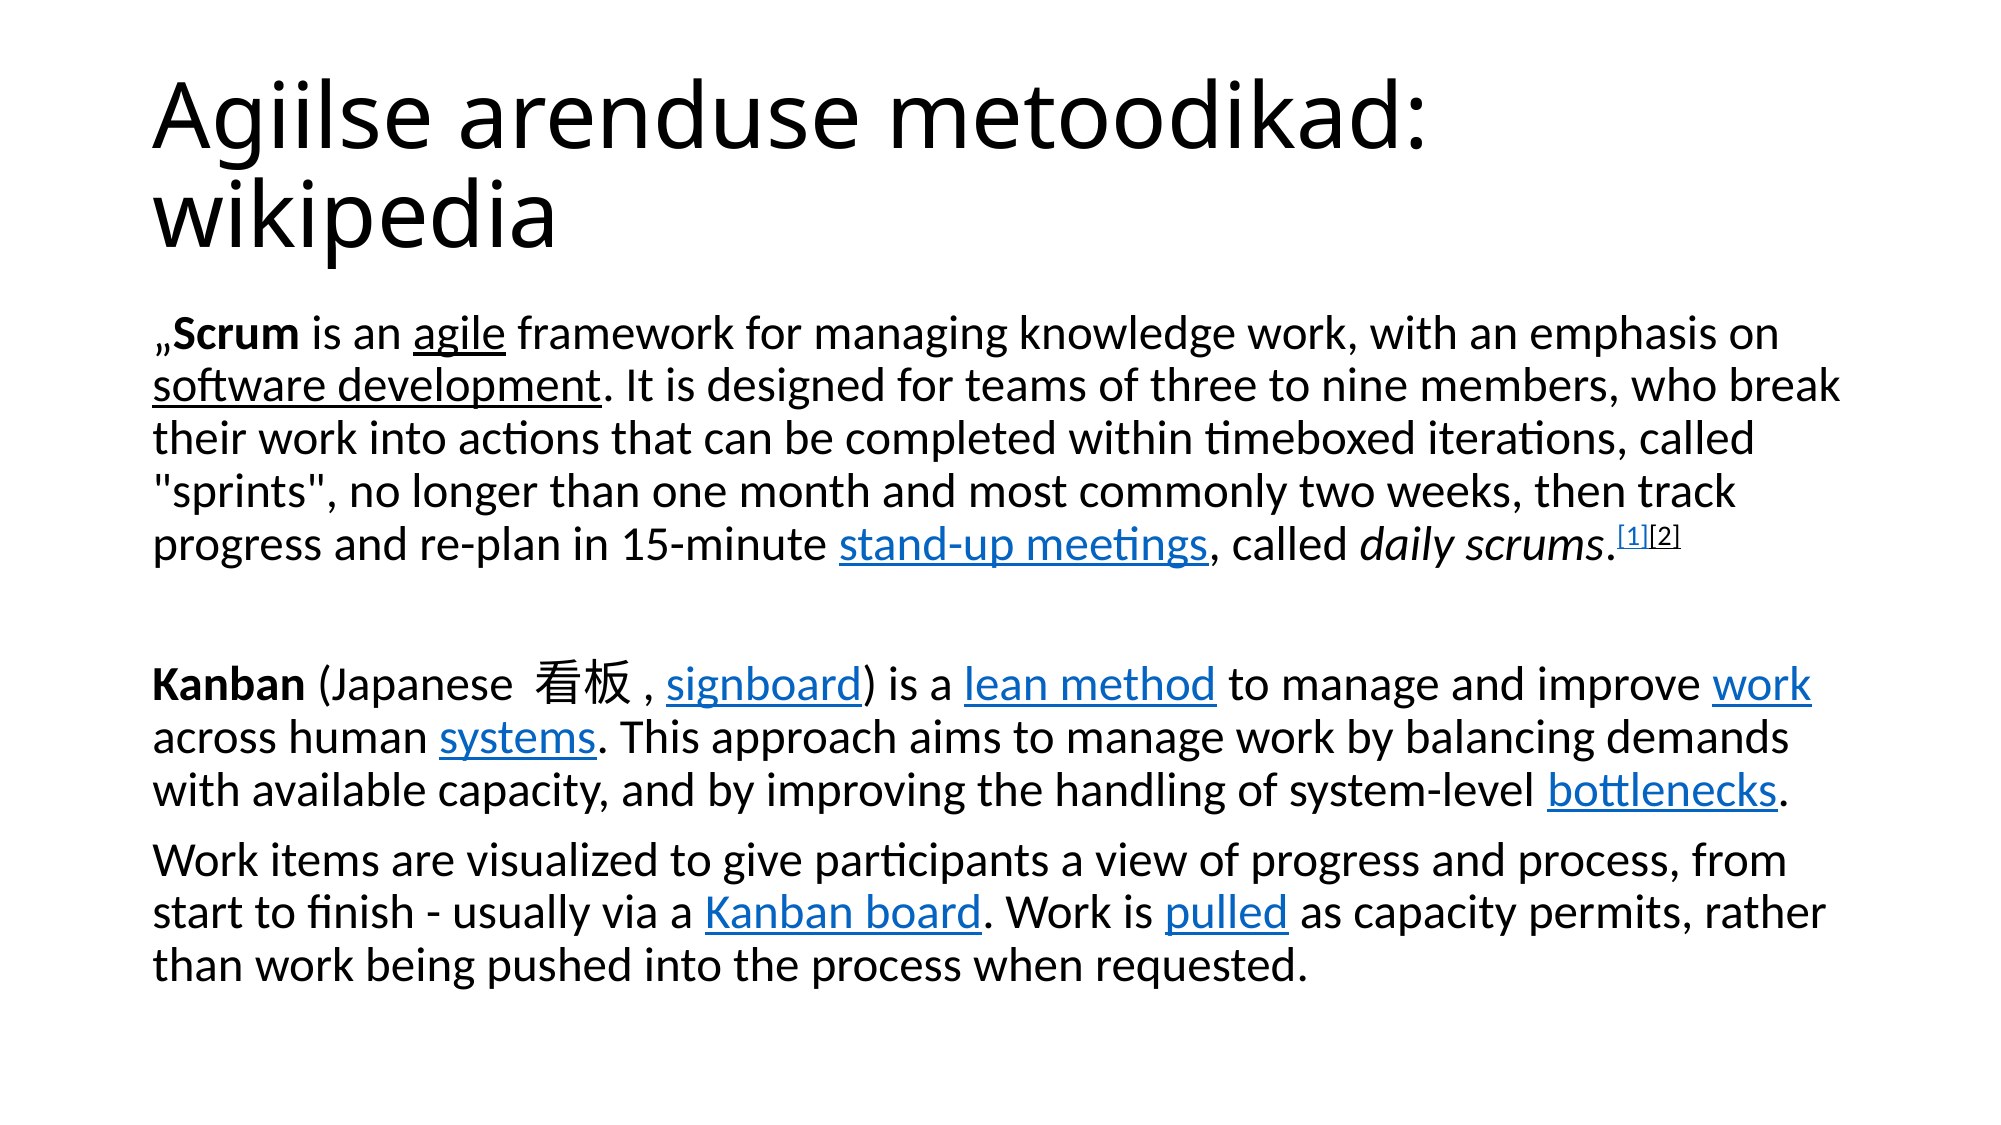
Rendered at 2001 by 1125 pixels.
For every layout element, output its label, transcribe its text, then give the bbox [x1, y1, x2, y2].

list „Scrum is an agile framework for managing knowledge work, with an emphasis on software development. It is designed for teams of three to nine members, who break their work into actions that can be completed within timeboxed iterations, called "sprints", no longer than one month and most commonly two weeks, then track progress and re-plan in 15-minute stand-up meetings, called daily scrums.[1][2] Kanban (Japanese 看板, signboard) is a lean method to manage and improve work across human systems. This approach aims to manage work by balancing demands with available capacity, and by improving the handling of system-level bottlenecks. Work items are visualized to give participants a view of progress and process, from start to finish - usually via a Kanban board. Work is pulled as capacity permits, rather than work being pushed into the process when requested. [137, 299, 1863, 1014]
title Agiilse arenduse metoodikad: wikipedia [137, 59, 1863, 278]
